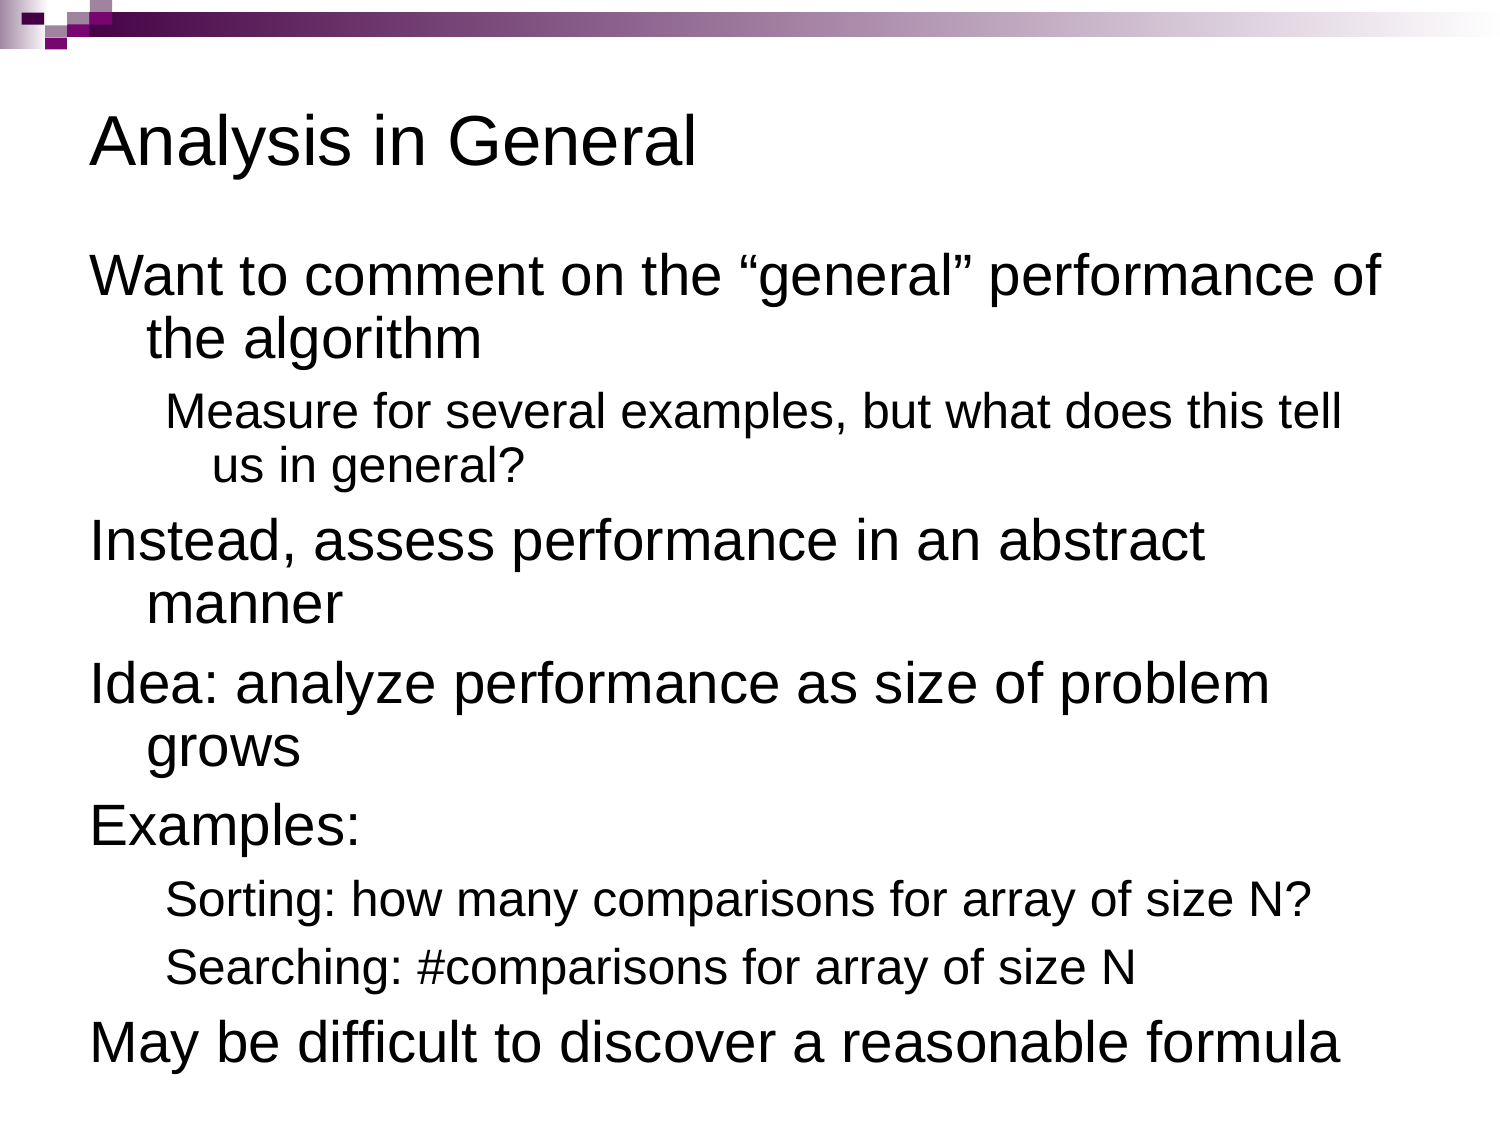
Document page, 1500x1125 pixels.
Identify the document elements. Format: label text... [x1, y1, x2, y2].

title Analysis in General [75, 75, 1425, 200]
list Want to comment on the “general” performance of the algorithm Measure for several examples, but what does this tell us in general? Instead, assess performance in an abstract manner Idea: analyze performance as size of problem grows Examples: Sorting: how many comparisons for array of size N? Searching: #comparisons for array of size N May be difficult to discover a reasonable formula [75, 237, 1425, 1050]
